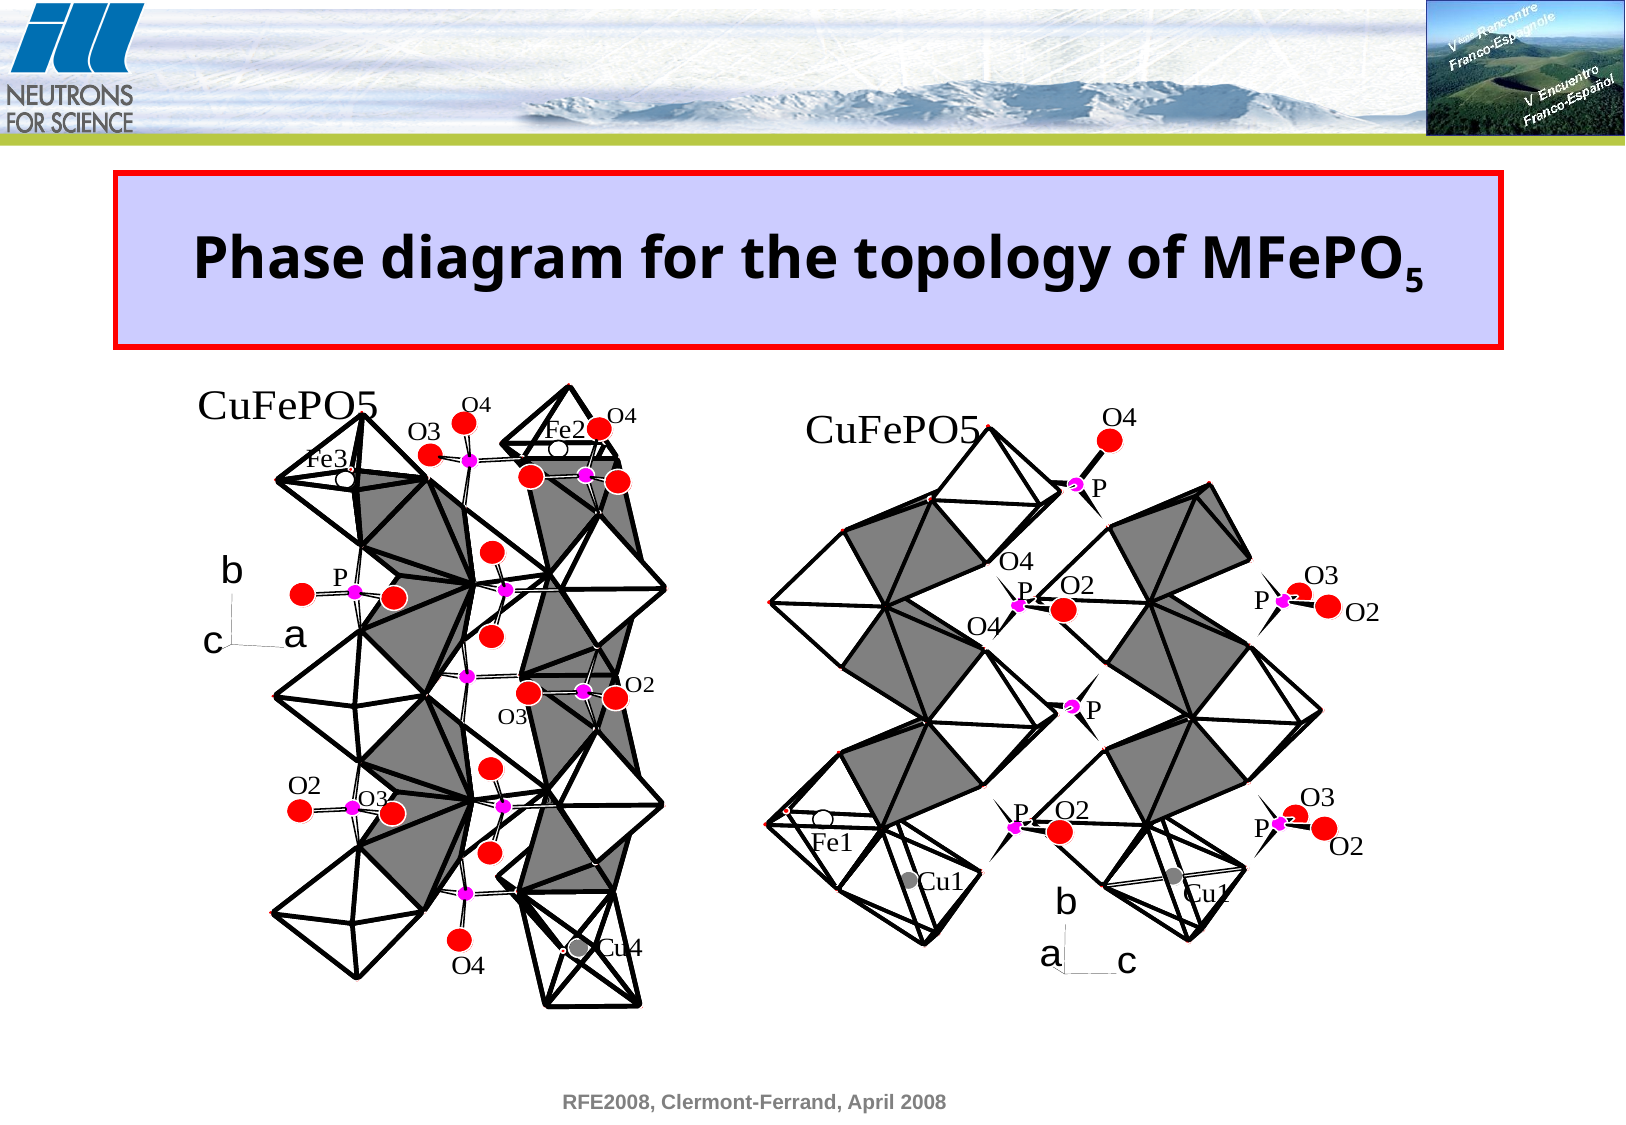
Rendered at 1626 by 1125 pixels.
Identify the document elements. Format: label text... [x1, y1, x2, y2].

title Phase diagram for the topology of MFePO5 [115, 172, 1502, 347]
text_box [191, 368, 684, 1015]
picture [0, 0, 1625, 136]
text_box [760, 374, 1391, 1006]
